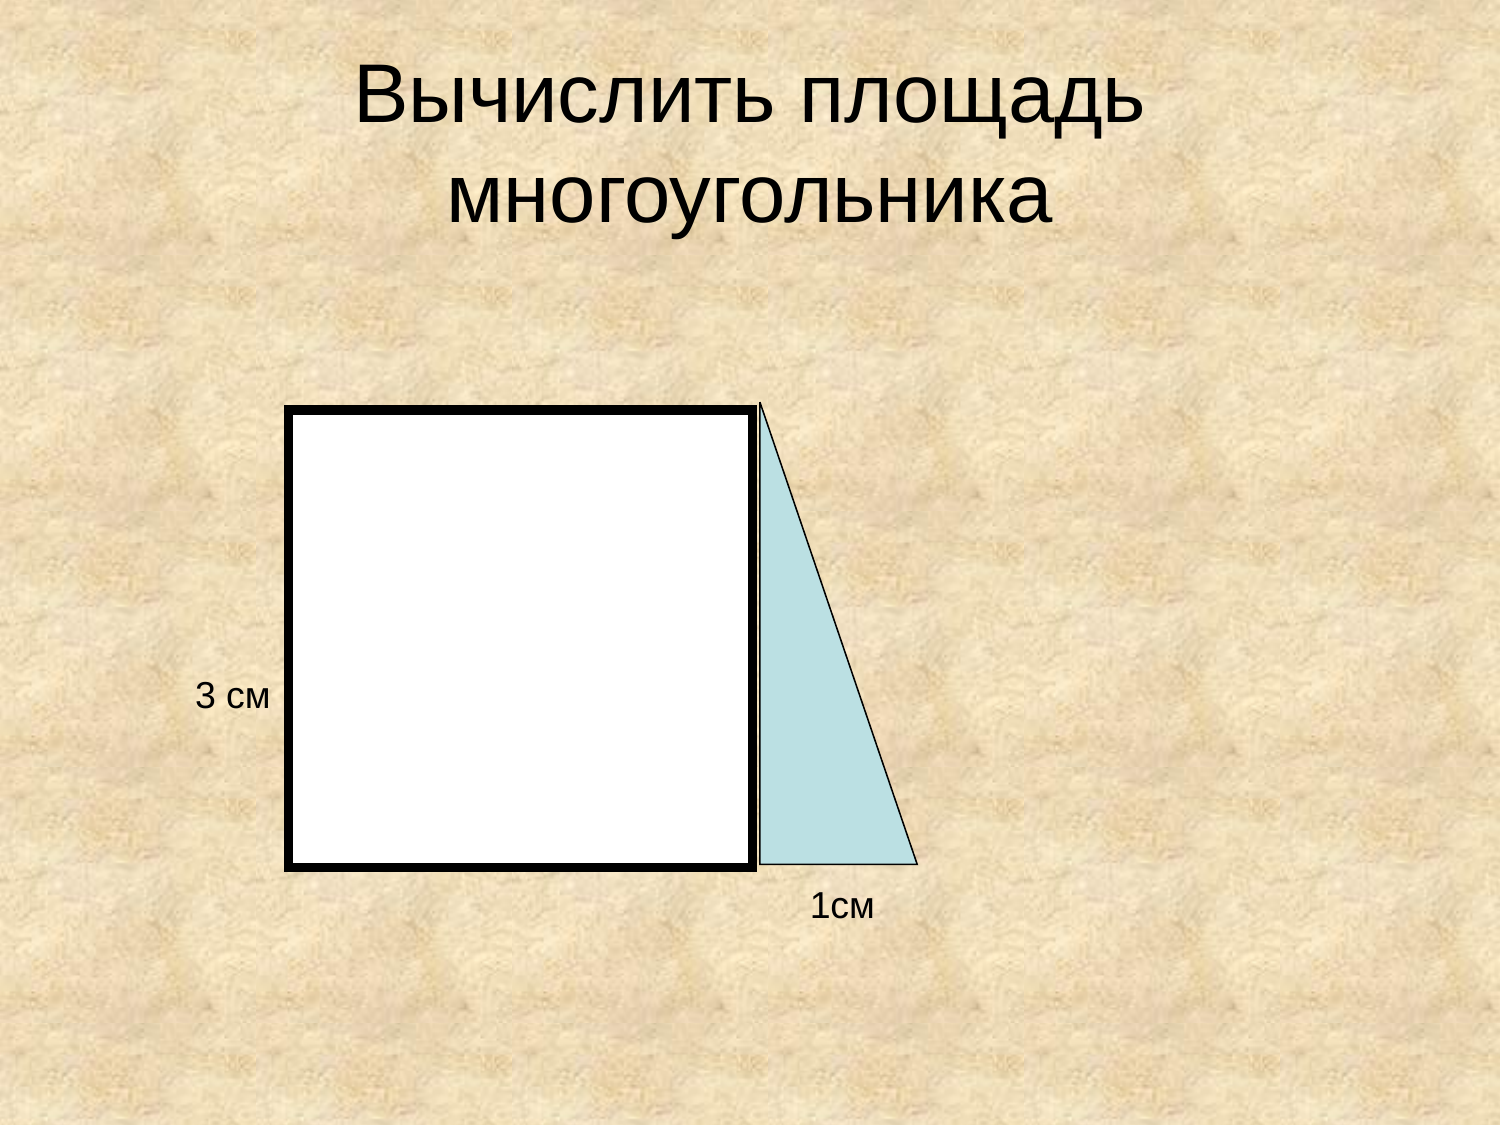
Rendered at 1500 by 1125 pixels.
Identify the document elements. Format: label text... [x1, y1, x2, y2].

picture [0, 0, 1500, 1125]
title Вычислить площадь многоугольника [74, 44, 1426, 233]
text_box 3 см [180, 663, 286, 724]
text_box 1см [795, 873, 890, 934]
text_box [759, 402, 918, 865]
text_box [288, 410, 753, 868]
